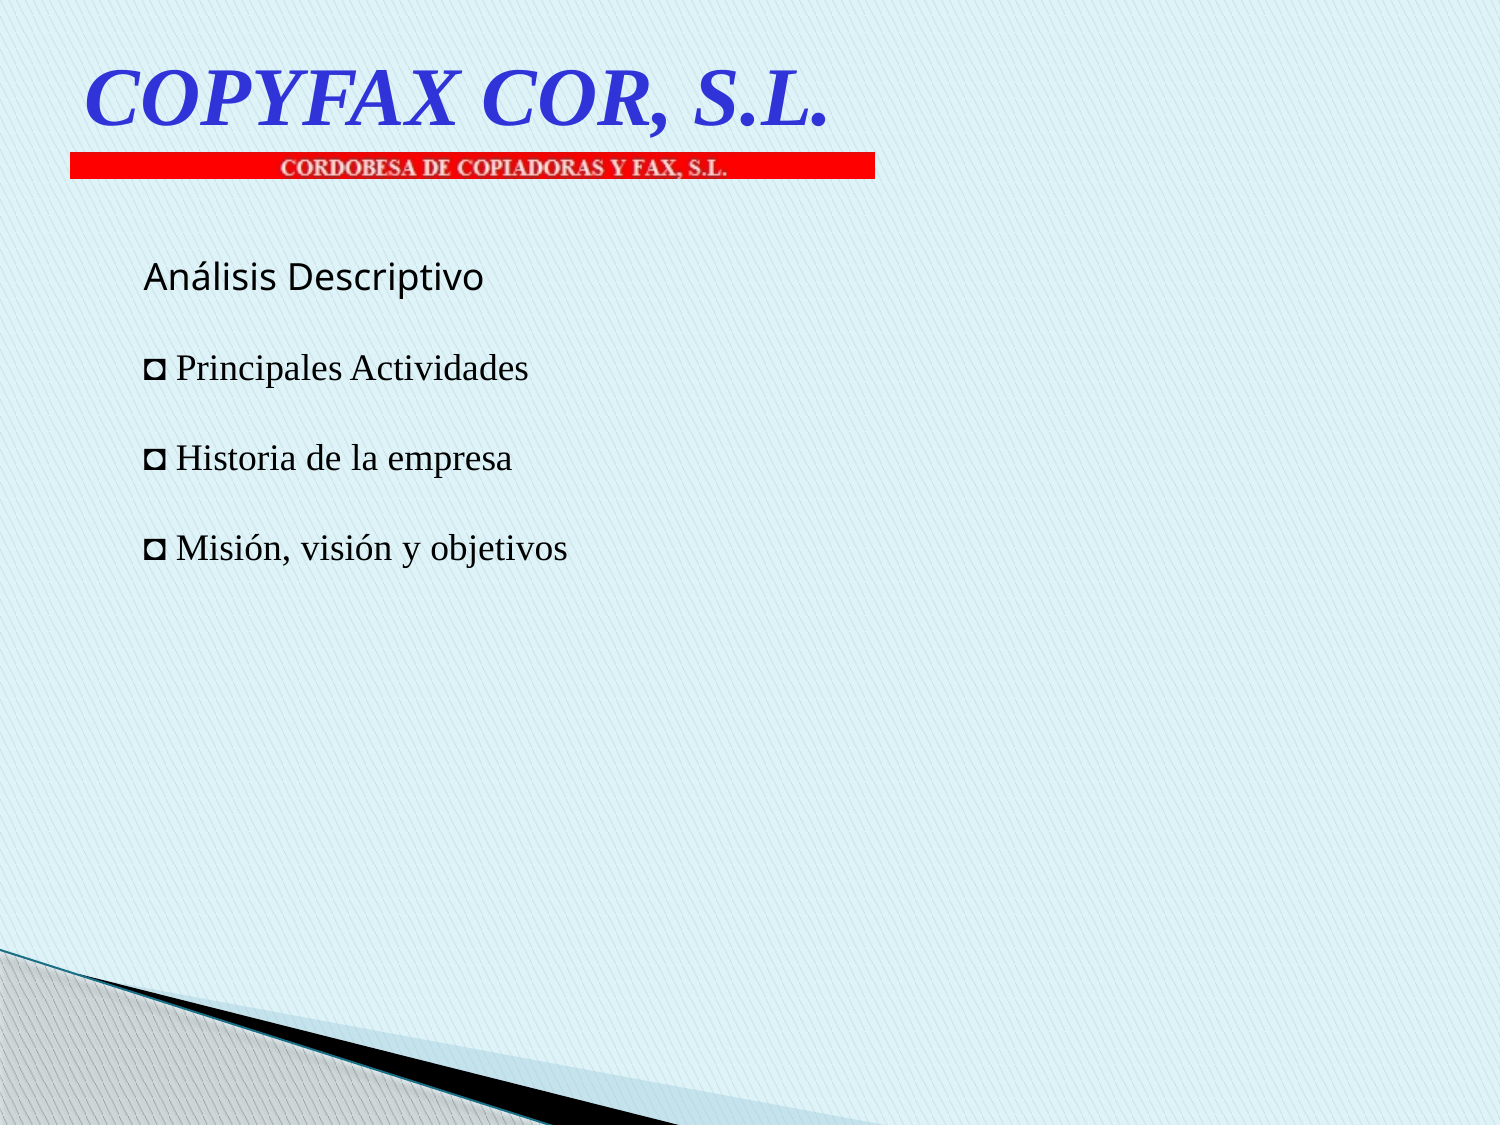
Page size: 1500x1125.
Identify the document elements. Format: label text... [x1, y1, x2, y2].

text_box COPYFAX COR, S.L. [70, 35, 868, 150]
picture [70, 152, 876, 180]
text_box Análisis Descriptivo ◘ Principales Actividades ◘ Historia de la empresa ◘ Misión, visión y objetivos [128, 246, 739, 711]
